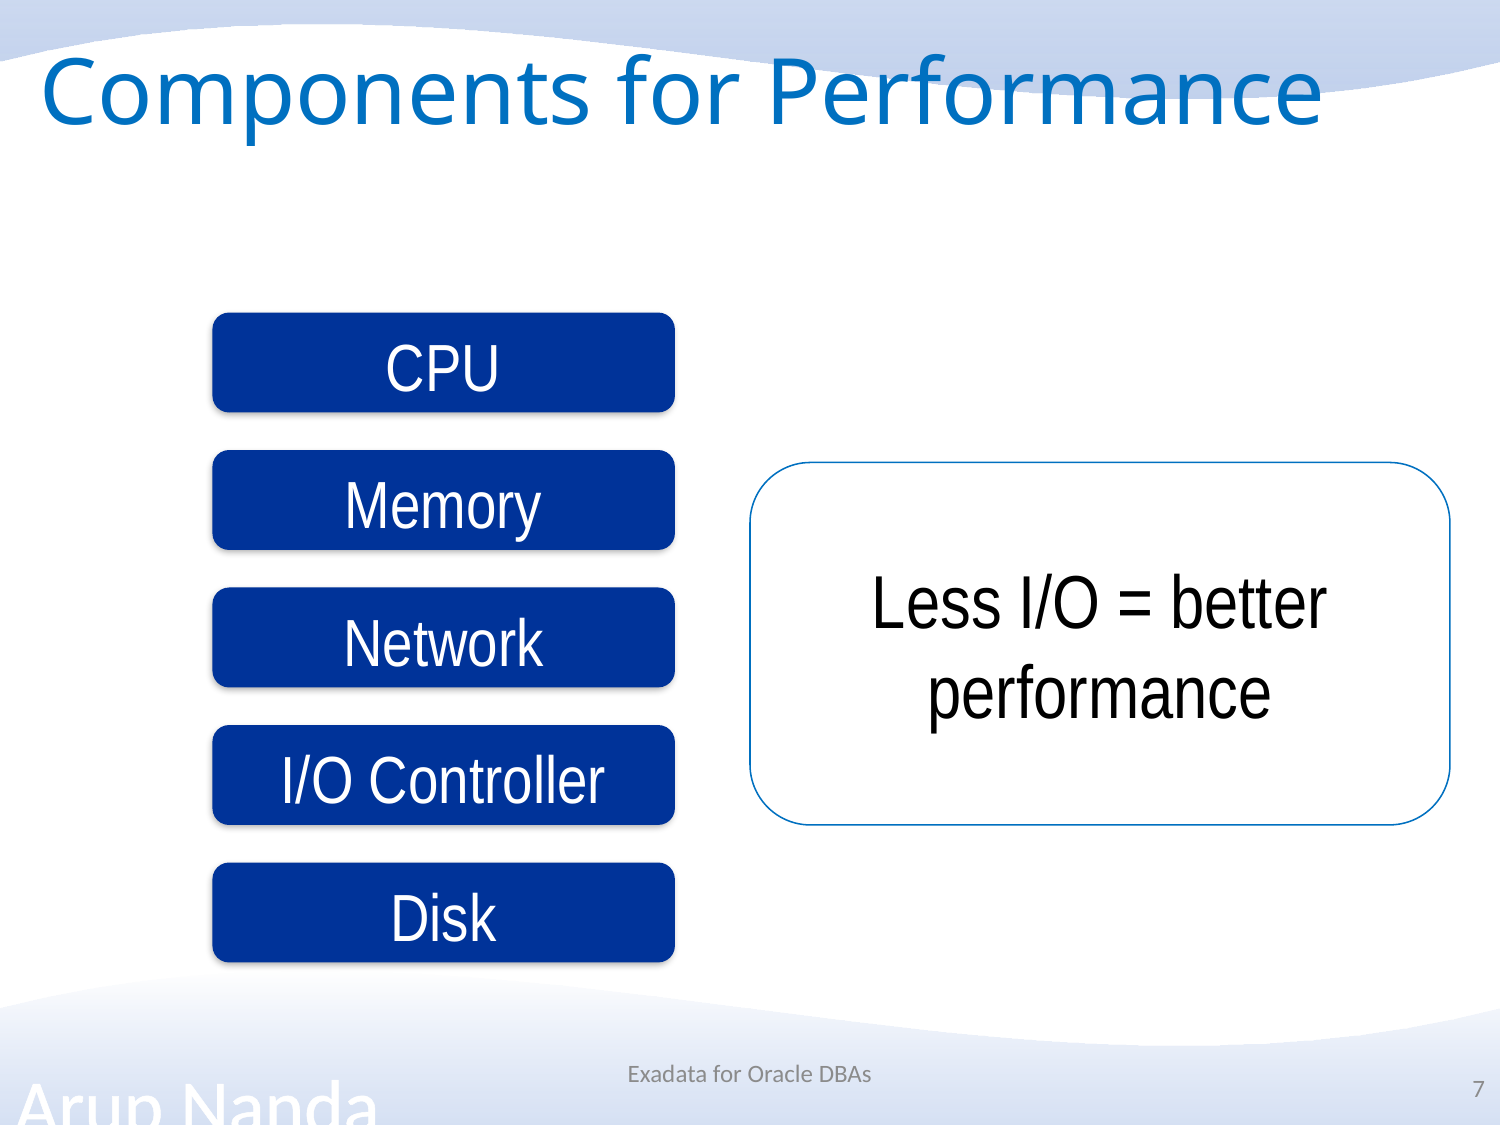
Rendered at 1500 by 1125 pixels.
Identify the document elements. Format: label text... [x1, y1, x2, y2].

slide_number 7 [1212, 1062, 1500, 1113]
text_box Memory [212, 450, 675, 550]
text_box Network [212, 587, 675, 688]
text_box Less I/O = better performance [750, 462, 1450, 825]
title Components for Performance [24, 24, 1475, 150]
text_box I/O Controller [212, 725, 675, 826]
footer Exadata for Oracle DBAs [512, 1042, 988, 1103]
text_box Disk [212, 862, 675, 963]
text_box CPU [212, 312, 675, 413]
